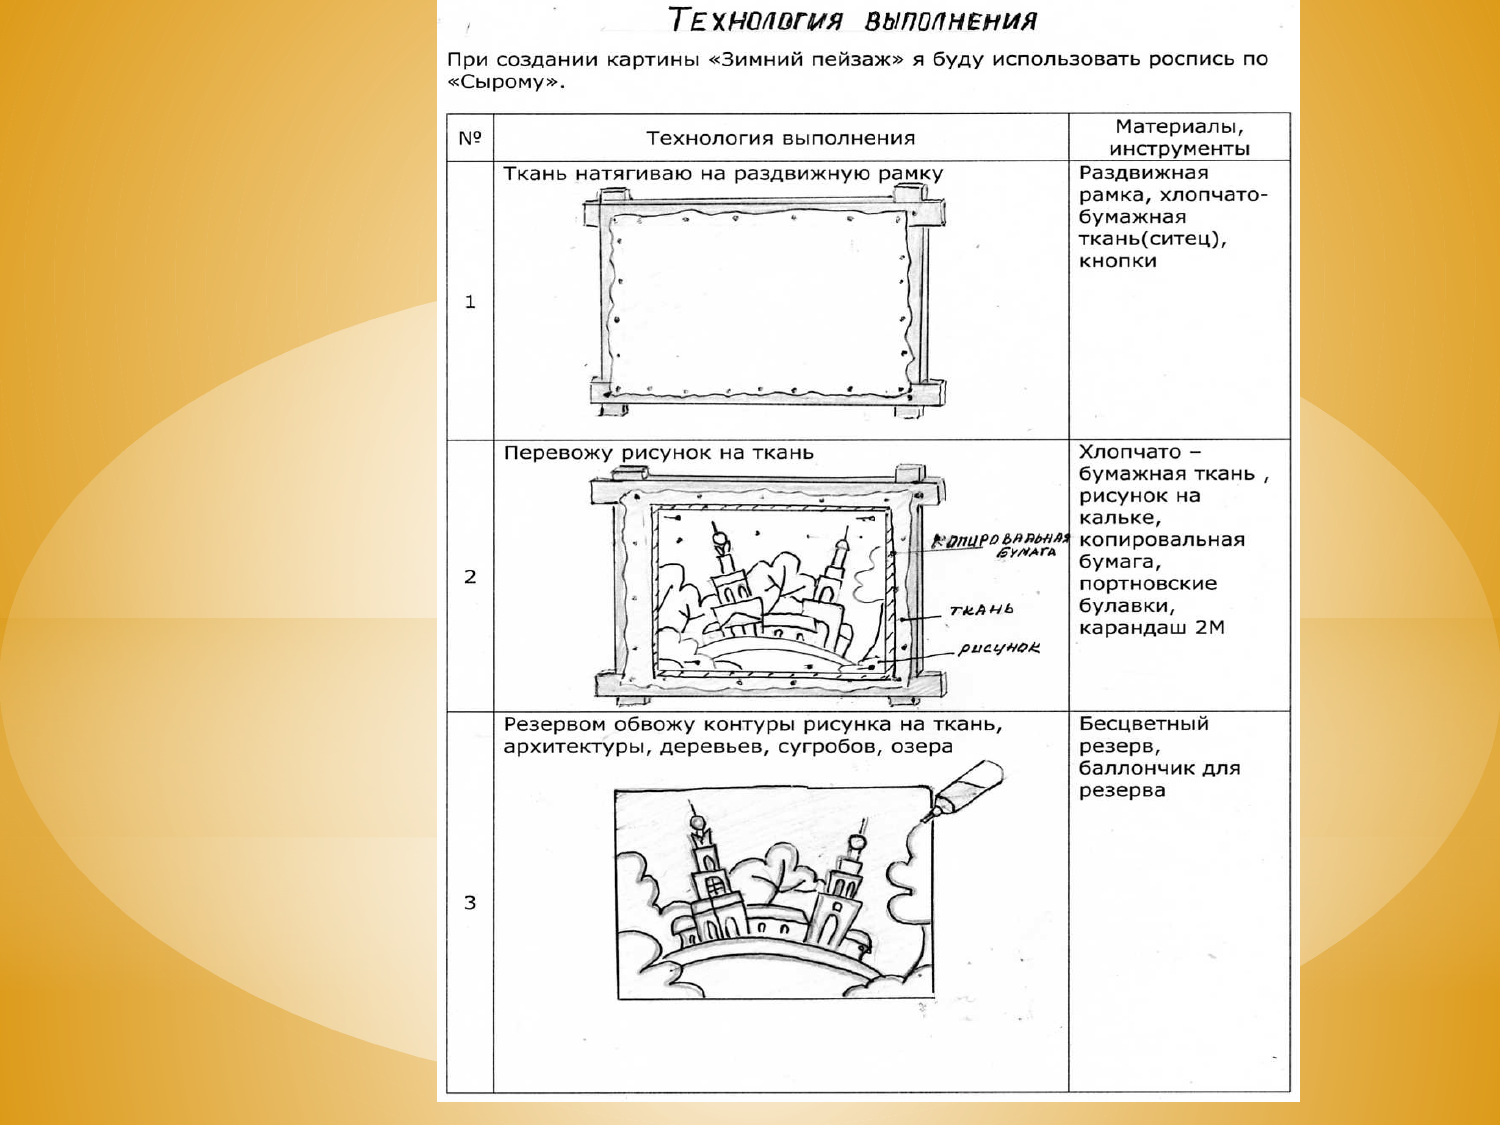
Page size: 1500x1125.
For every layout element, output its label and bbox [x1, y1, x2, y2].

picture [437, 0, 1301, 1103]
